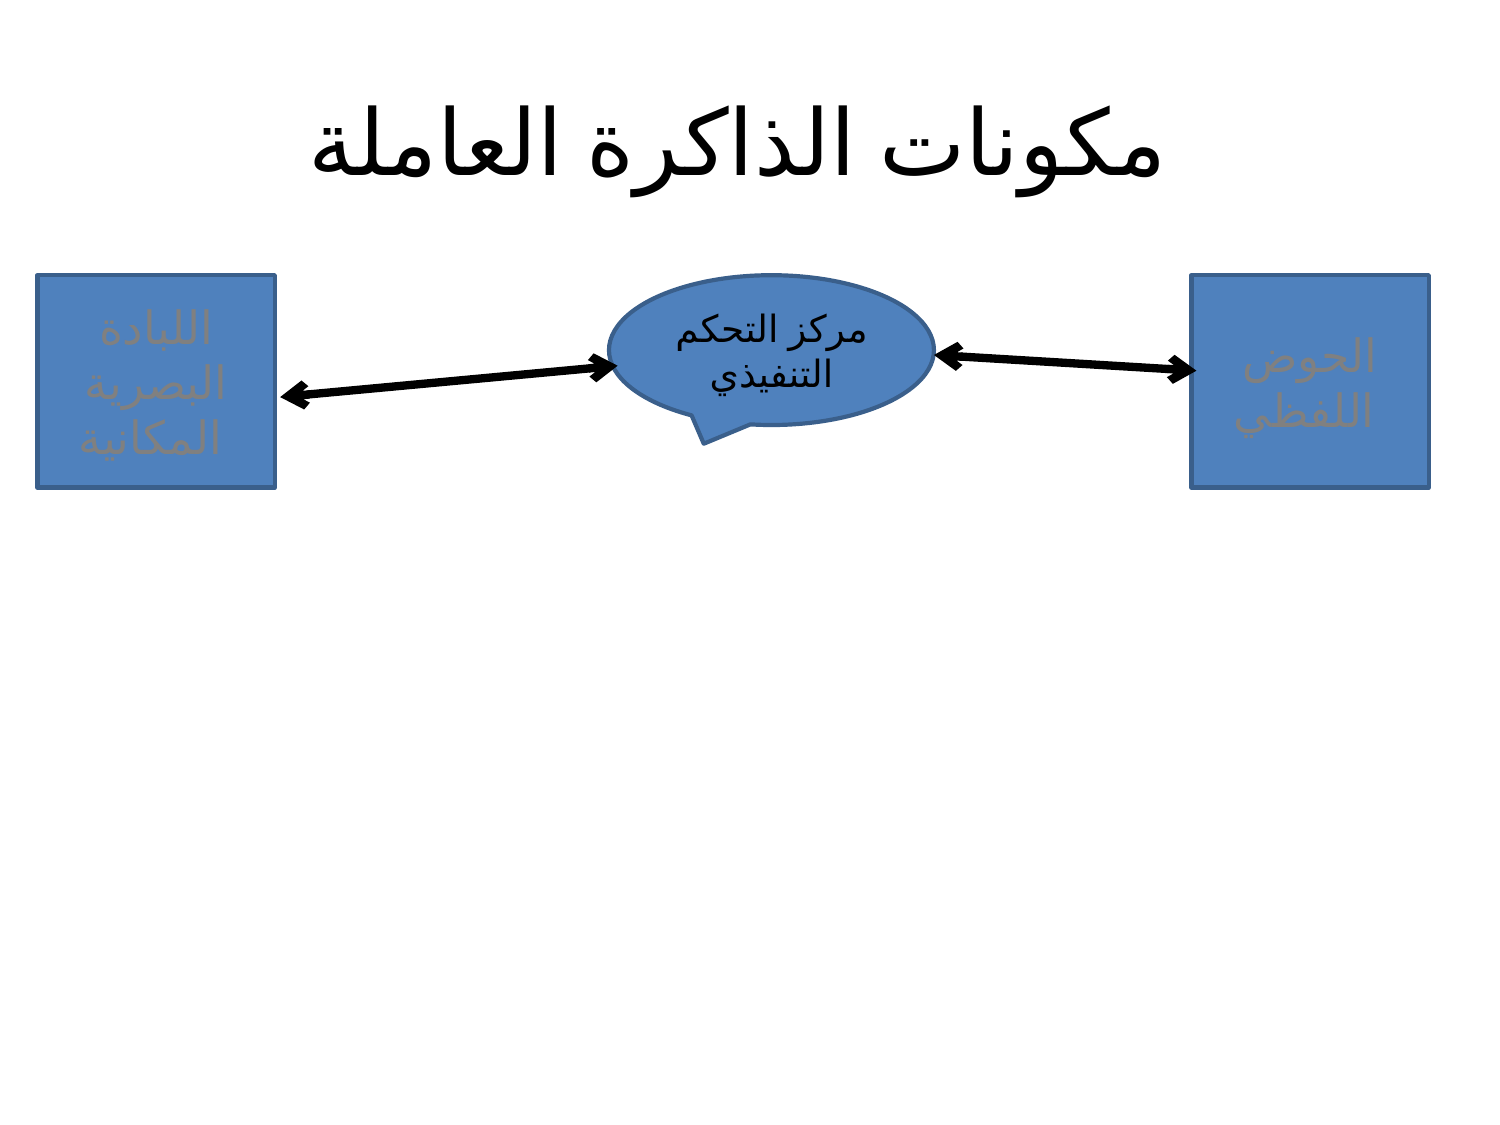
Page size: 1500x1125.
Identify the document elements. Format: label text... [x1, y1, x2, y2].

title مكونات الذاكرة العاملة [75, 45, 1425, 233]
text_box اللبادة البصرية المكانية [35, 273, 277, 490]
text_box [279, 365, 618, 398]
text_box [933, 354, 1197, 371]
text_box الحوض اللفظي [1189, 273, 1431, 490]
text_box مركز التحكم التنفيذي [606, 273, 937, 446]
